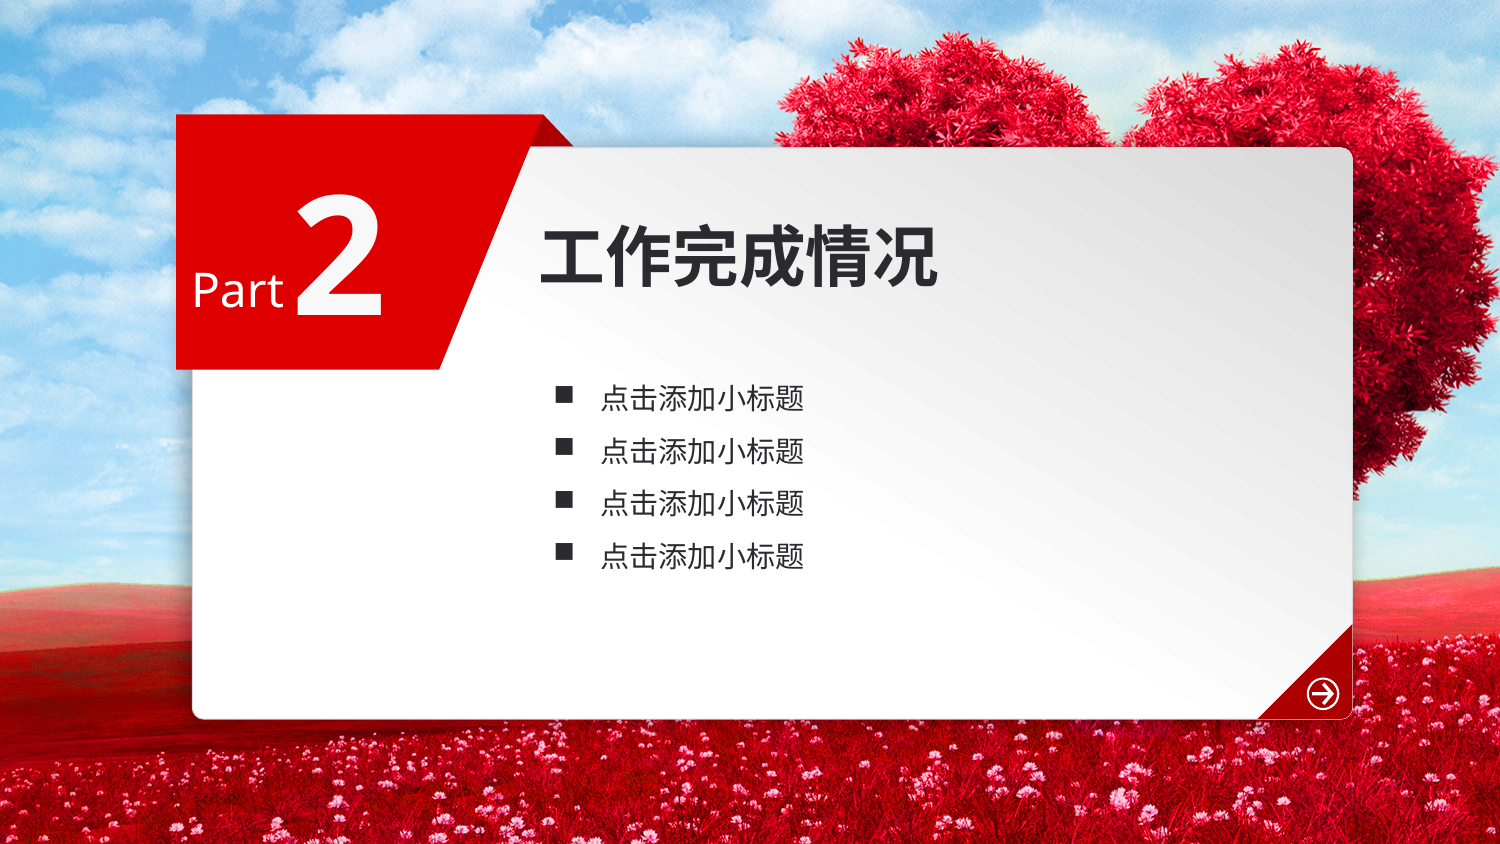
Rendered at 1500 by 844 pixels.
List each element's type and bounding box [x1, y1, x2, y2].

text_box [192, 147, 1353, 720]
picture [0, 0, 1500, 844]
